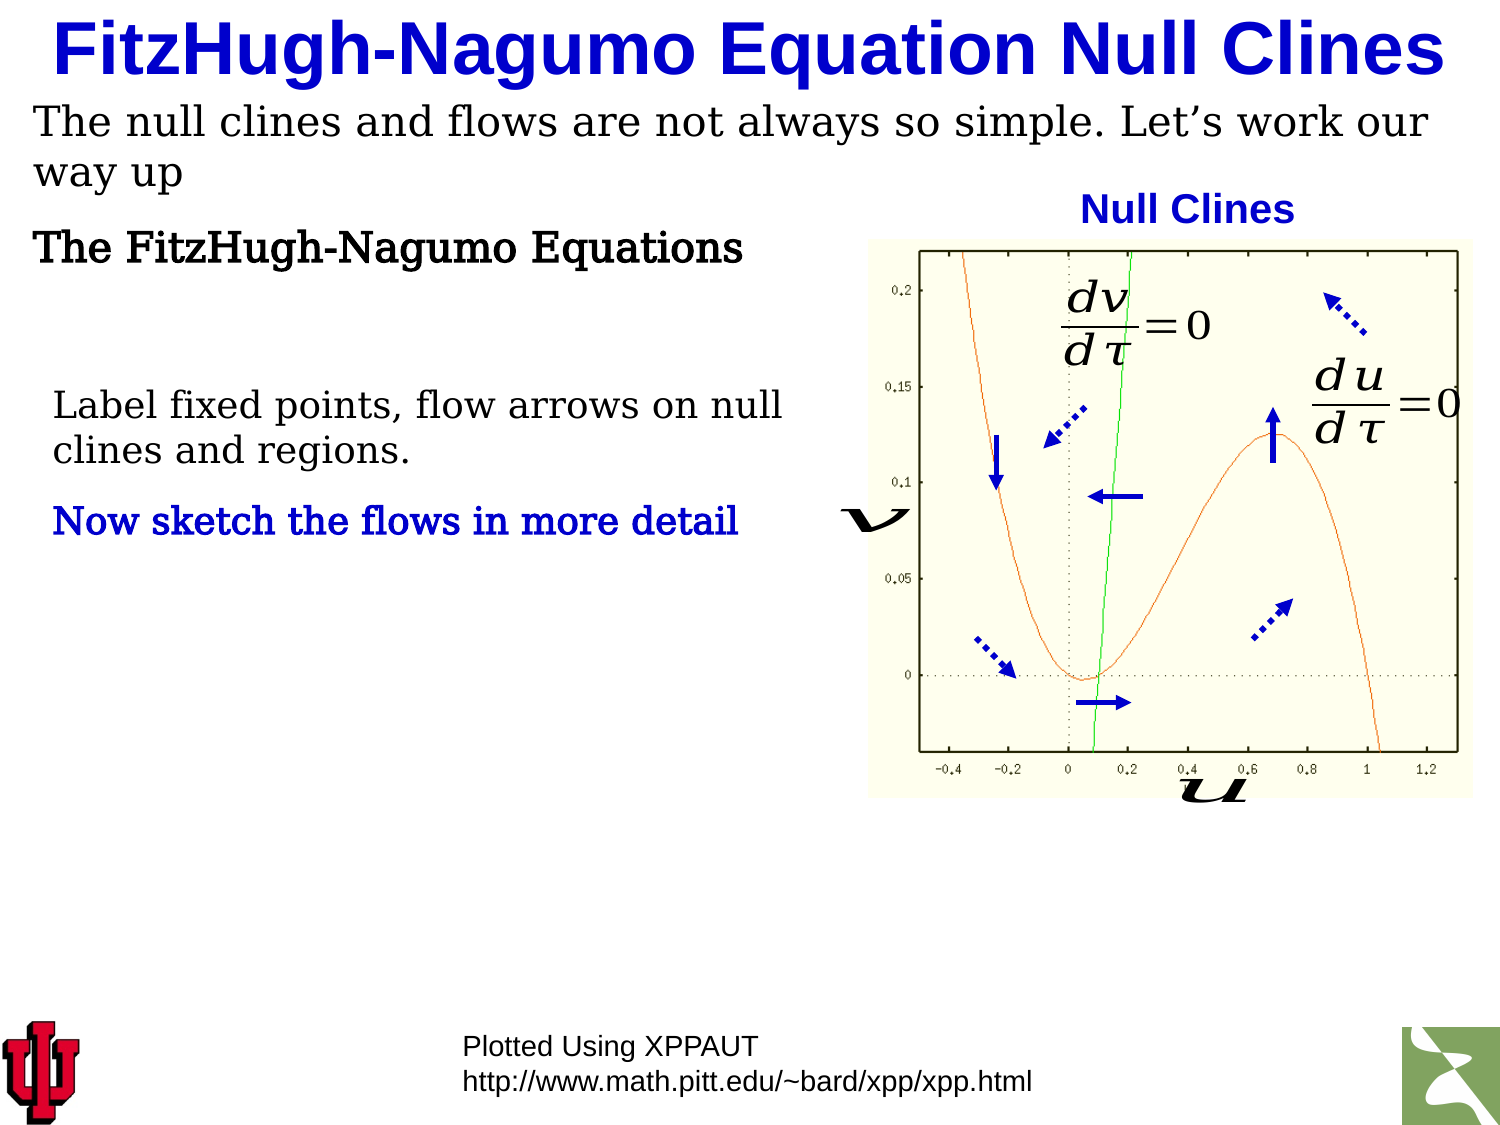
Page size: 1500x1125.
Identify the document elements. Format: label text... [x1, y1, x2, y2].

picture [1402, 1027, 1500, 1125]
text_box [1043, 406, 1086, 449]
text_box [1252, 598, 1294, 640]
list The null clines and flows are not always so simple. Let’s work our way up The FitzHugh-Nagumo Equations [17, 90, 1470, 338]
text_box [975, 637, 1017, 679]
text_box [868, 174, 1473, 798]
title FitzHugh-Nagumo Equation Null Clines [0, 0, 1500, 90]
text_box Plotted Using XPPAUT http://www.math.pitt.edu/~bard/xpp/xpp.html [447, 1020, 1112, 1105]
picture [0, 1020, 80, 1125]
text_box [1322, 292, 1366, 335]
